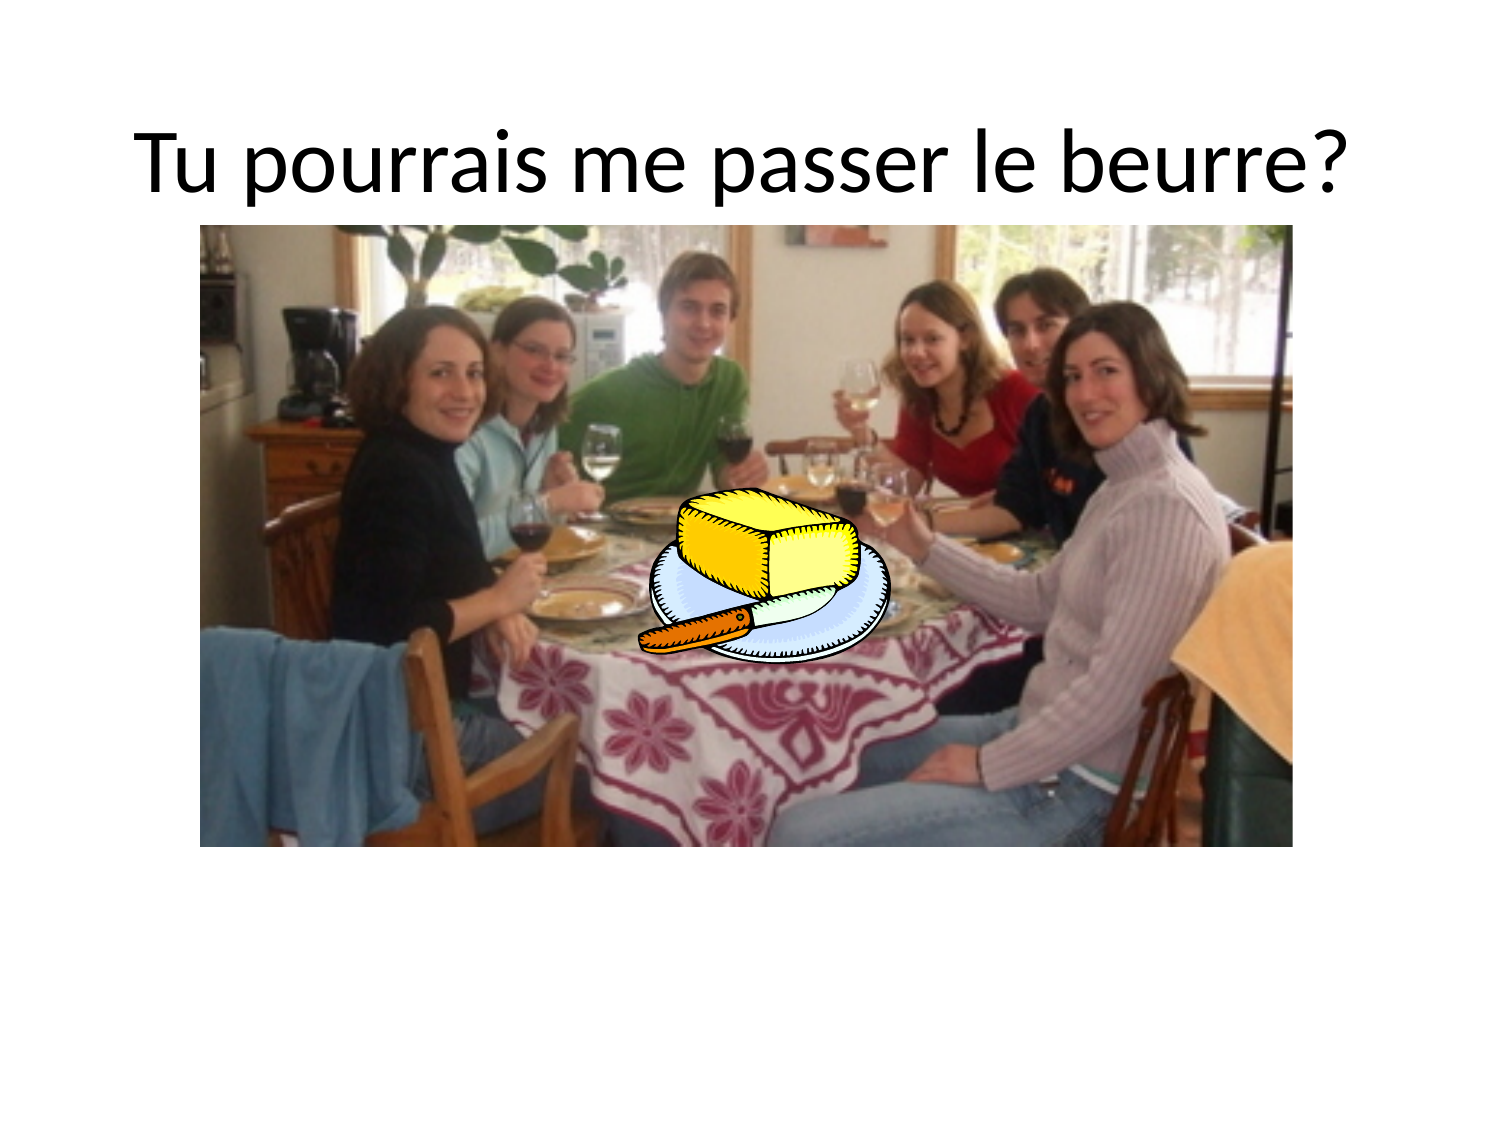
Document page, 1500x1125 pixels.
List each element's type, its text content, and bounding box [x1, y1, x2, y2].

picture [199, 224, 1293, 847]
title Tu pourrais me passer le beurre? [37, 62, 1450, 250]
